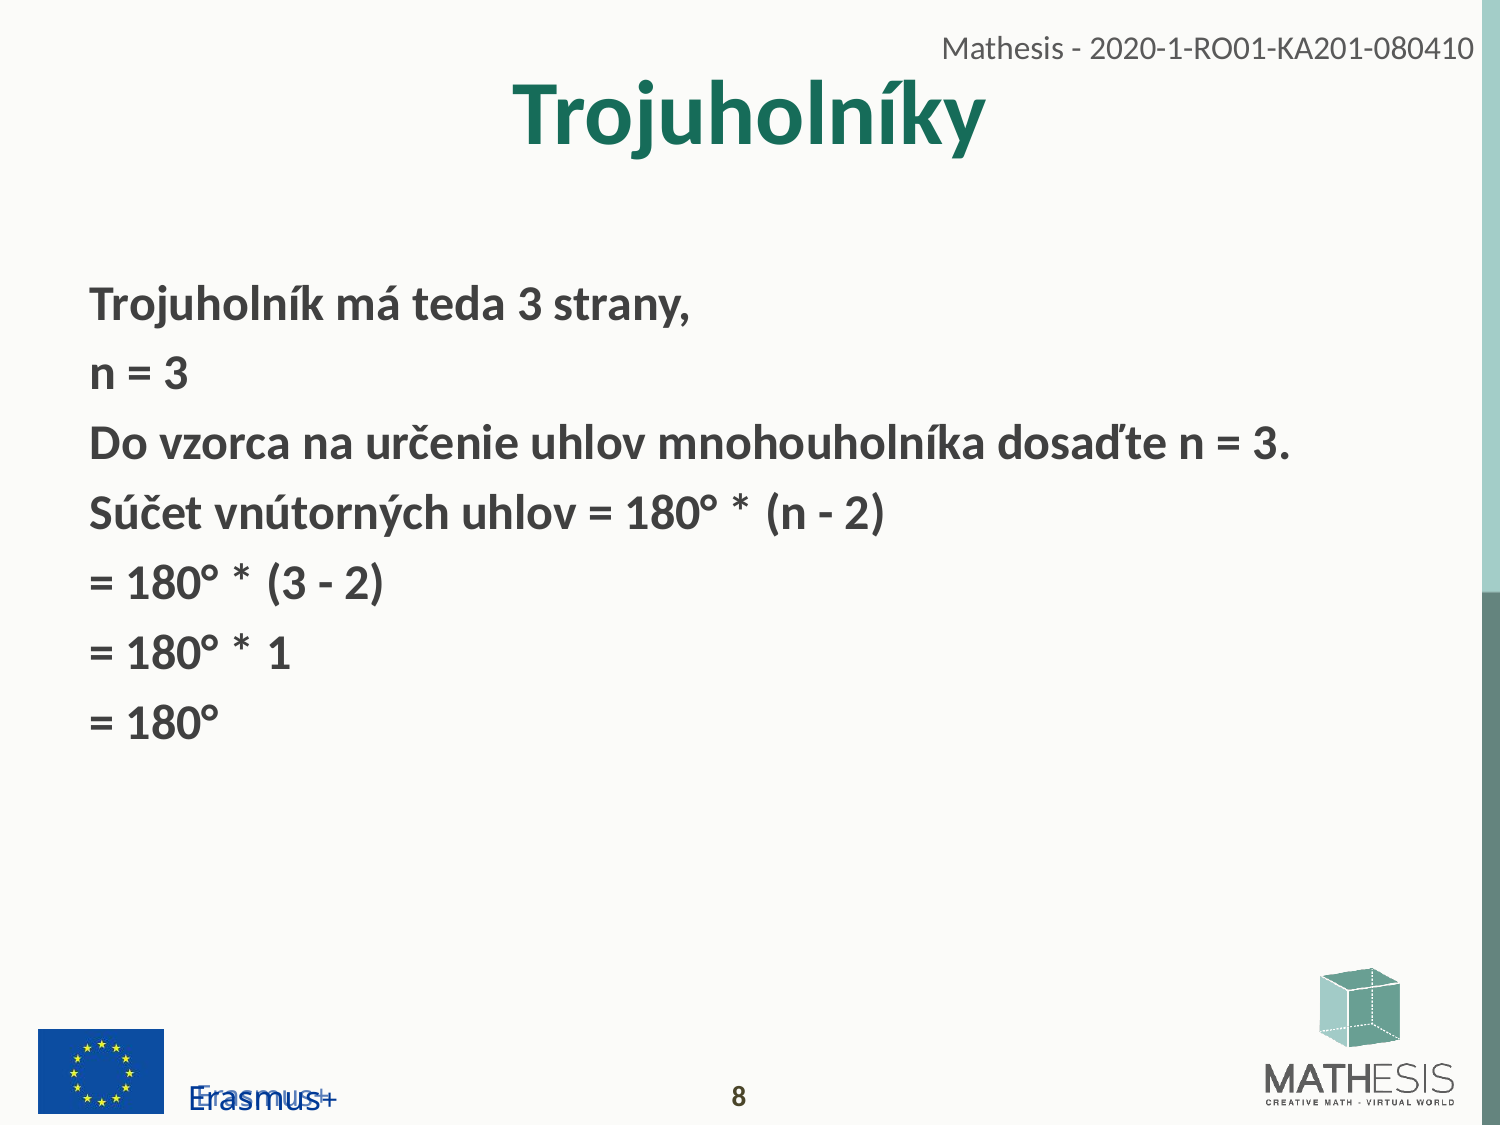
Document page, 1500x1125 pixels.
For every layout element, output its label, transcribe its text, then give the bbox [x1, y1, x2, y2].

picture [38, 1029, 164, 1114]
title Trojuholníky [75, 45, 1425, 233]
list Trojuholník má teda 3 strany, n = 3 Do vzorca na určenie uhlov mnohouholníka dosaďte n = 3. Súčet vnútorných uhlov = 180° * (n - 2) = 180° * (3 - 2) = 180° * 1 = 180° [75, 262, 1425, 1005]
